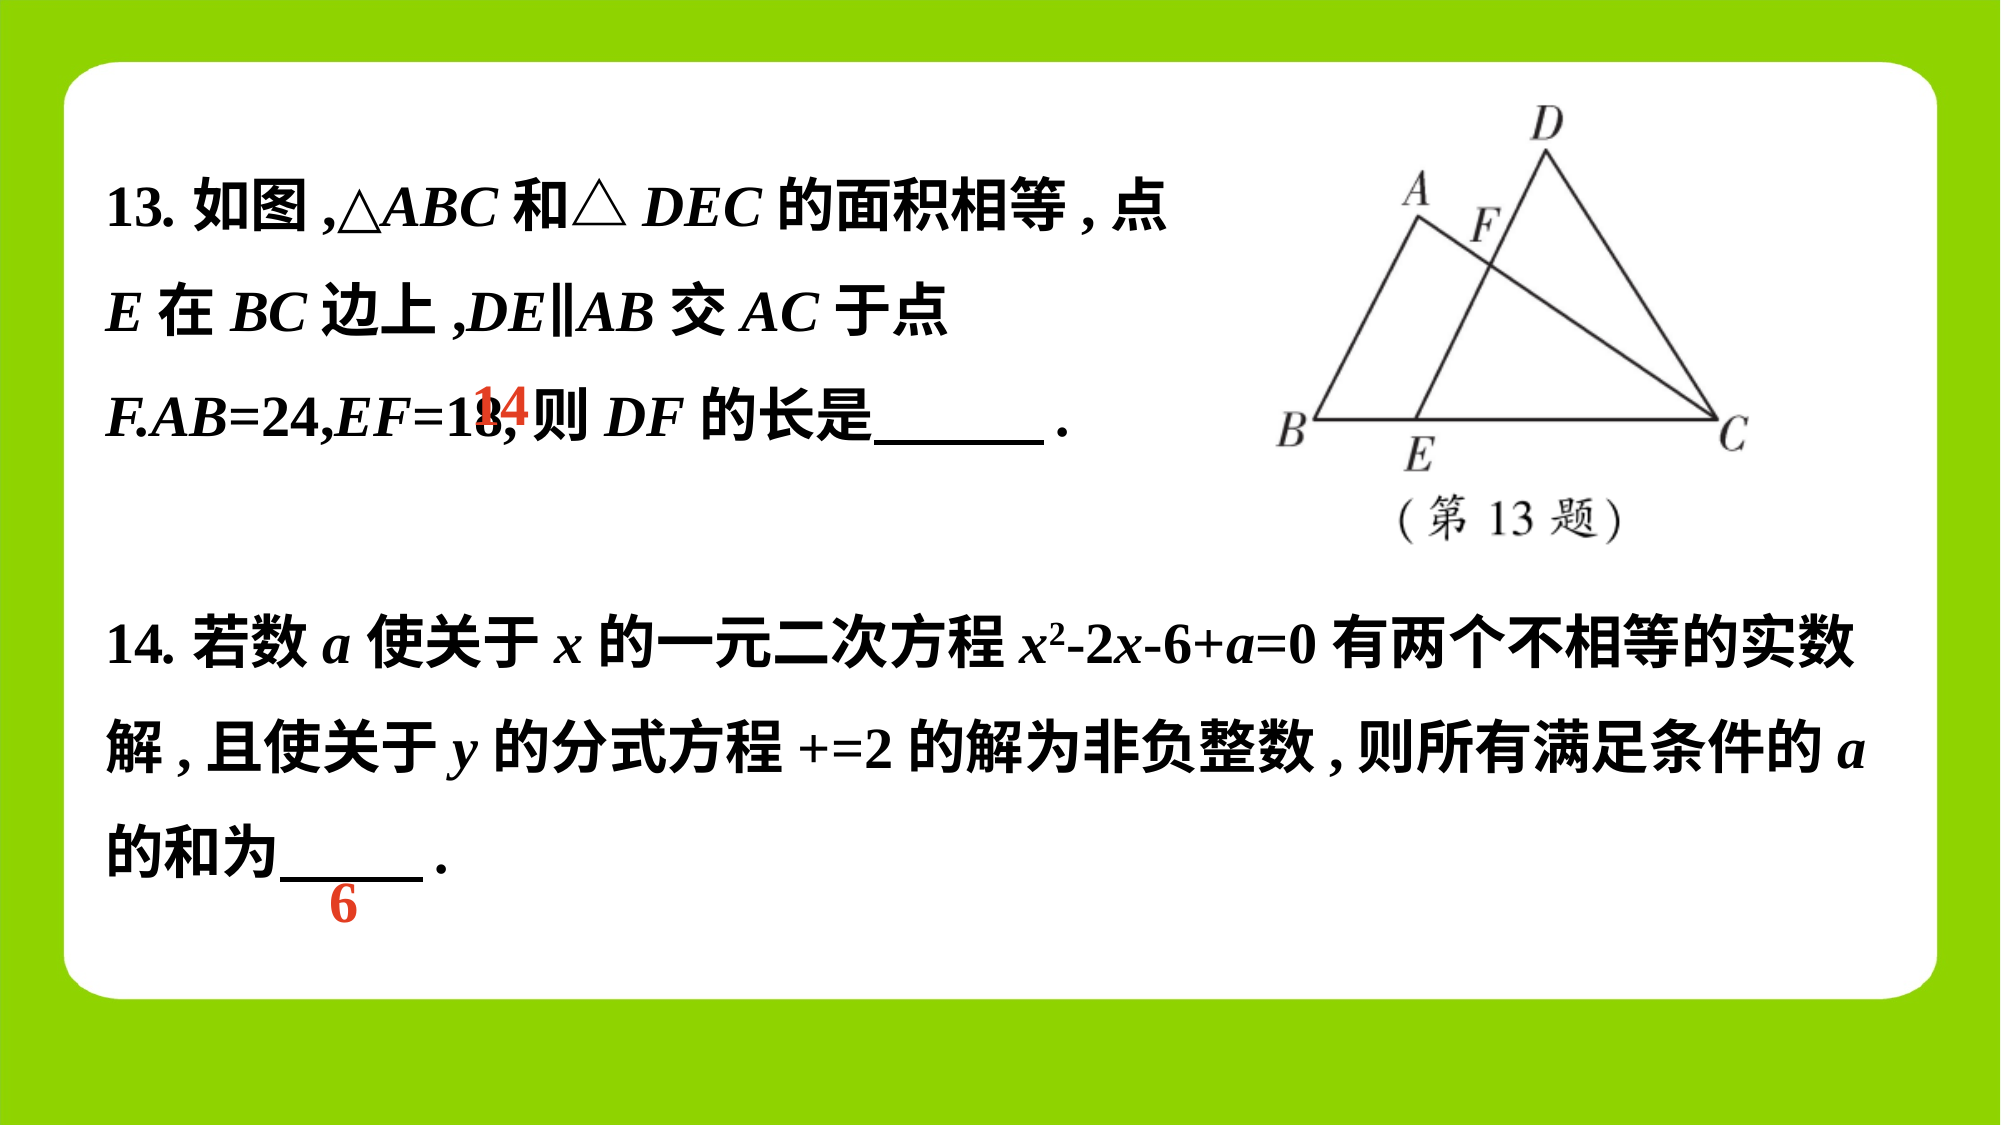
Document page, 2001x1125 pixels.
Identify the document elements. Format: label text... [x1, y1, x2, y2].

text_box 6 [314, 856, 386, 942]
text_box 14 [456, 359, 552, 445]
picture [0, 0, 2001, 1125]
text_box 13.如图,△ABC和△DEC的面积相等,点E在BC边上,DE∥AB交AC于点F.AB=24,EF=18,则DF的长是 . [90, 125, 1225, 455]
